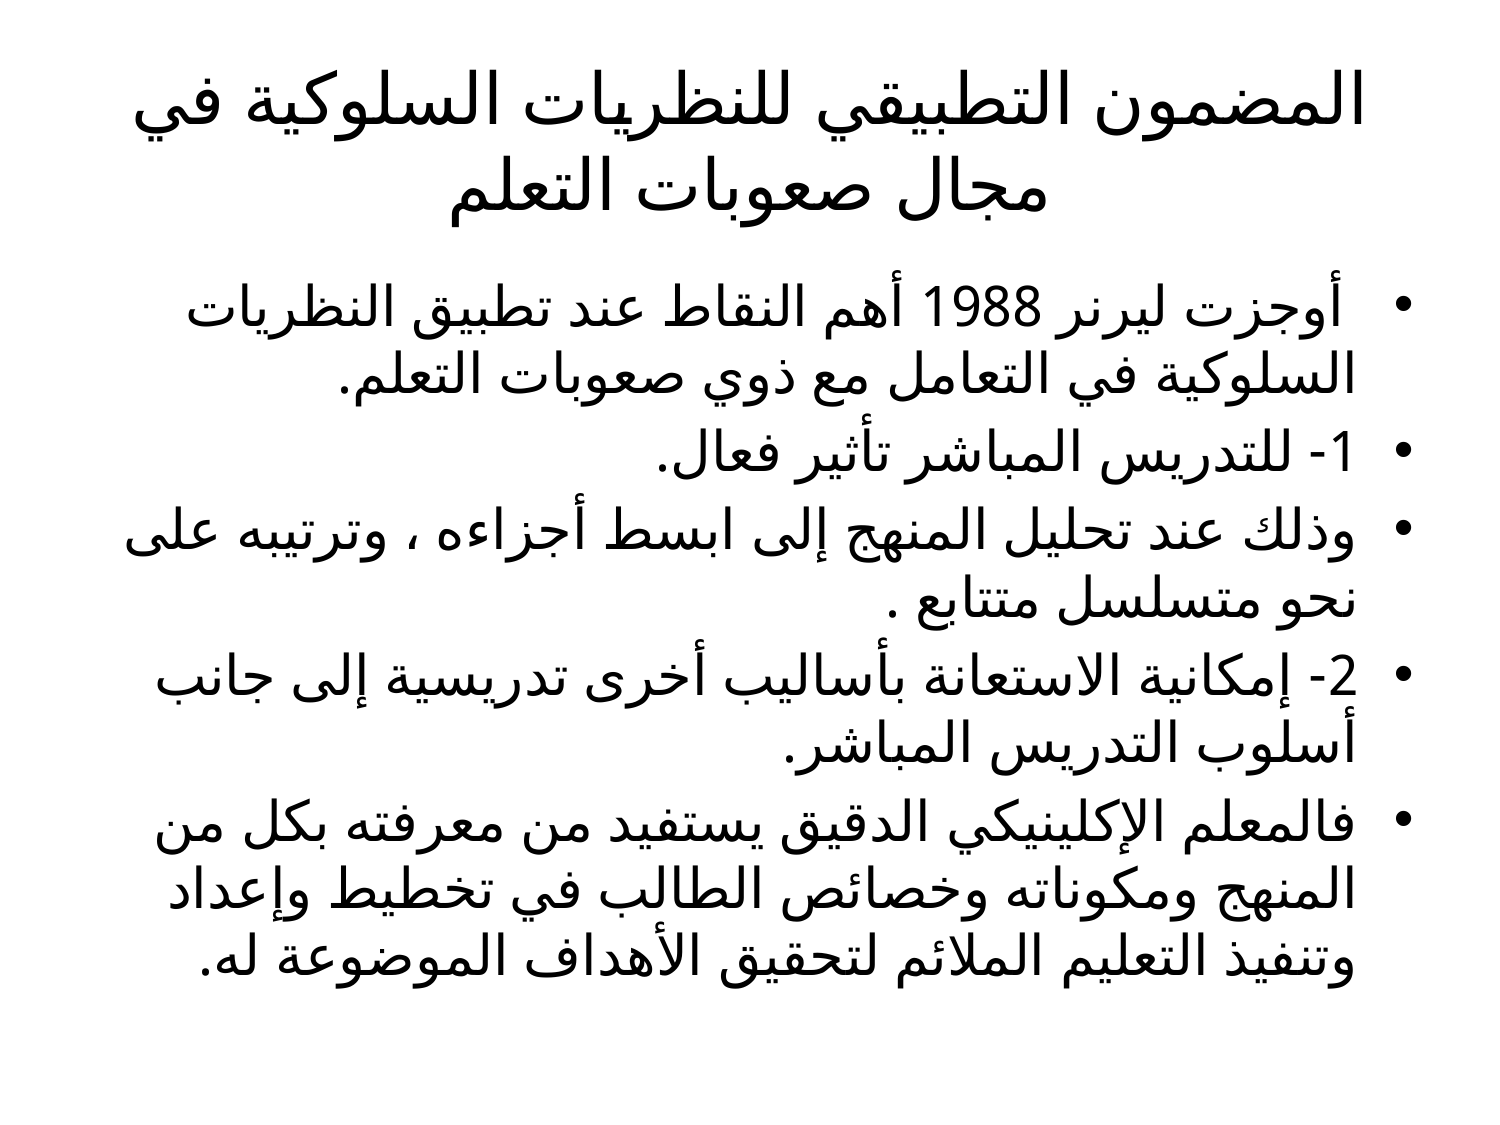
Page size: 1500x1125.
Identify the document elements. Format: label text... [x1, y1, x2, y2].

list أوجزت ليرنر 1988 أهم النقاط عند تطبيق النظريات السلوكية في التعامل مع ذوي صعوبات التعلم. 1- للتدريس المباشر تأثير فعال. وذلك عند تحليل المنهج إلى ابسط أجزاءه ، وترتيبه على نحو متسلسل متتابع . 2- إمكانية الاستعانة بأساليب أخرى تدريسية إلى جانب أسلوب التدريس المباشر. فالمعلم الإكلينيكي الدقيق يستفيد من معرفته بكل من المنهج ومكوناته وخصائص الطالب في تخطيط وإعداد وتنفيذ التعليم الملائم لتحقيق الأهداف الموضوعة له. [75, 262, 1425, 1005]
title المضمون التطبيقي للنظريات السلوكية في مجال صعوبات التعلم [75, 45, 1425, 233]
